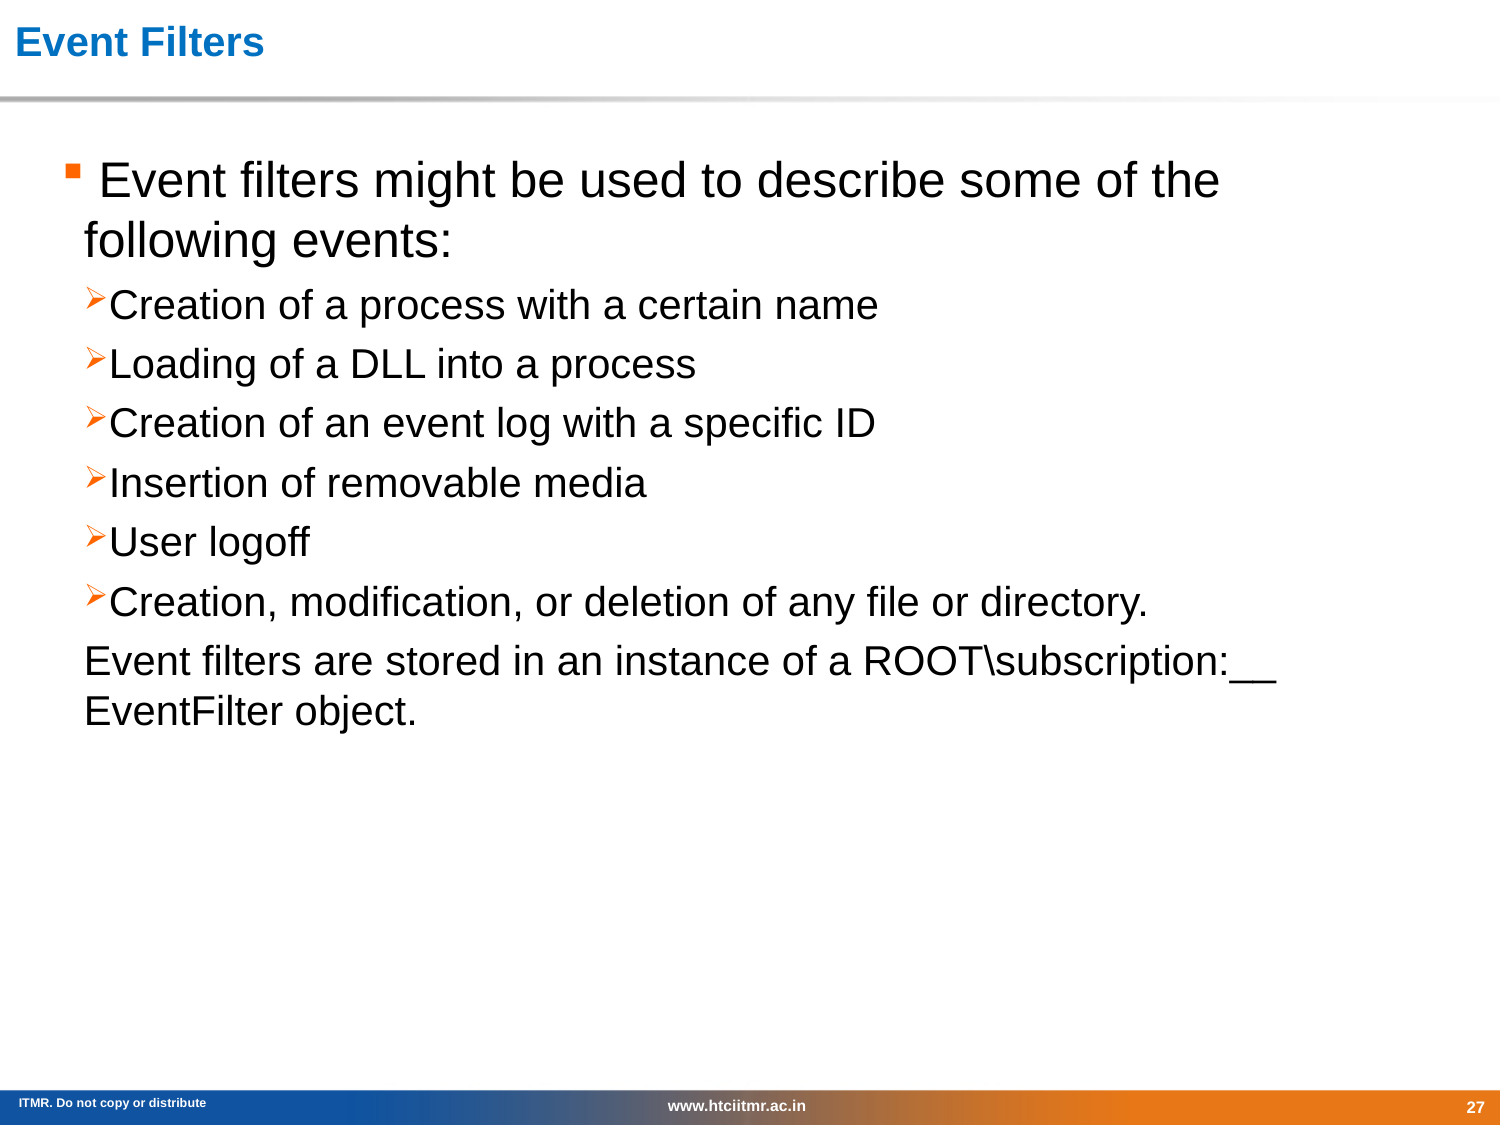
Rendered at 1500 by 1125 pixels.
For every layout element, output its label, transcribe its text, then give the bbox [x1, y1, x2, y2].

list Event filters might be used to describe some of the following events: Creation of a process with a certain name Loading of a DLL into a process Creation of an event log with a specific ID Insertion of removable media User logoff Creation, modification, or deletion of any file or directory. Event filters are stored in an instance of a ROOT\subscription:__ EventFilter object. [46, 140, 1397, 883]
picture [0, 0, 1500, 1125]
title Event Filters [0, 7, 1350, 95]
